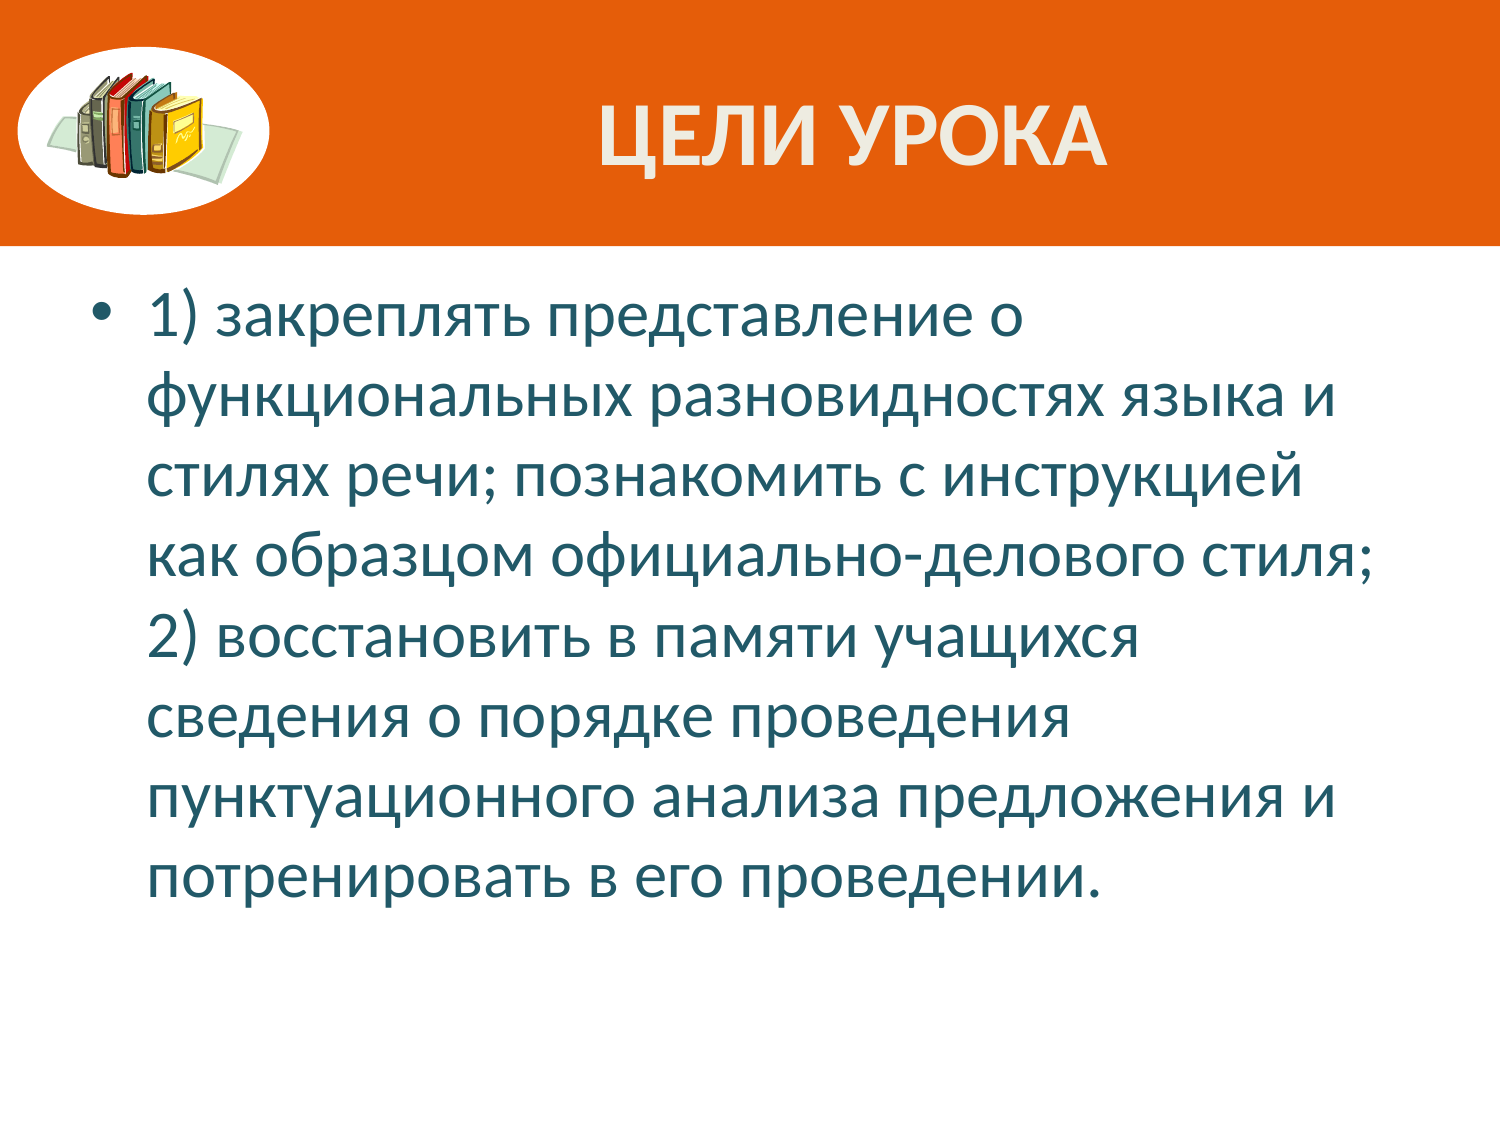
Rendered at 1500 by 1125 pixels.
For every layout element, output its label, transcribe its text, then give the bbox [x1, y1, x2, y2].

title Цели урока [281, 35, 1425, 223]
list 1) закреплять представление о функциональных разновидностях языка и стилях речи; познакомить с инструкцией как образцом официально-делового стиля; 2) восстановить в памяти учащихся сведения о порядке проведения пунктуационного анализа предложения и потренировать в его проведении. [75, 262, 1425, 1005]
